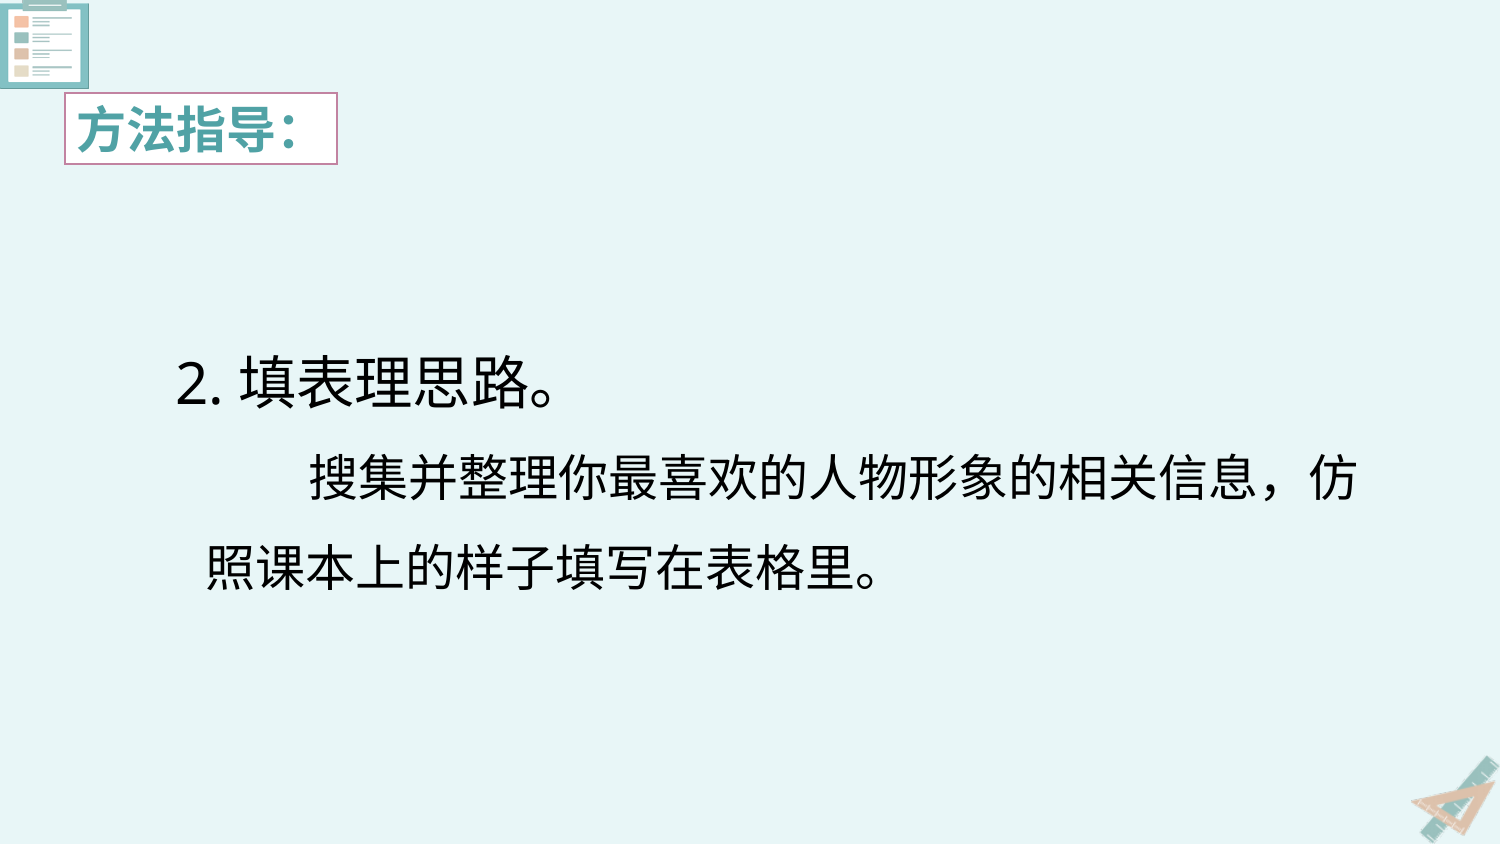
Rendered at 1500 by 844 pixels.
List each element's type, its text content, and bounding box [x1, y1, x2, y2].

picture [0, 0, 89, 89]
picture [1411, 755, 1500, 844]
text_box 2.填表理思路。 搜集并整理你最喜欢的人物形象的相关信息，仿照课本上的样子填写在表格里。 [147, 303, 1410, 604]
text_box 方法指导： [64, 92, 338, 165]
